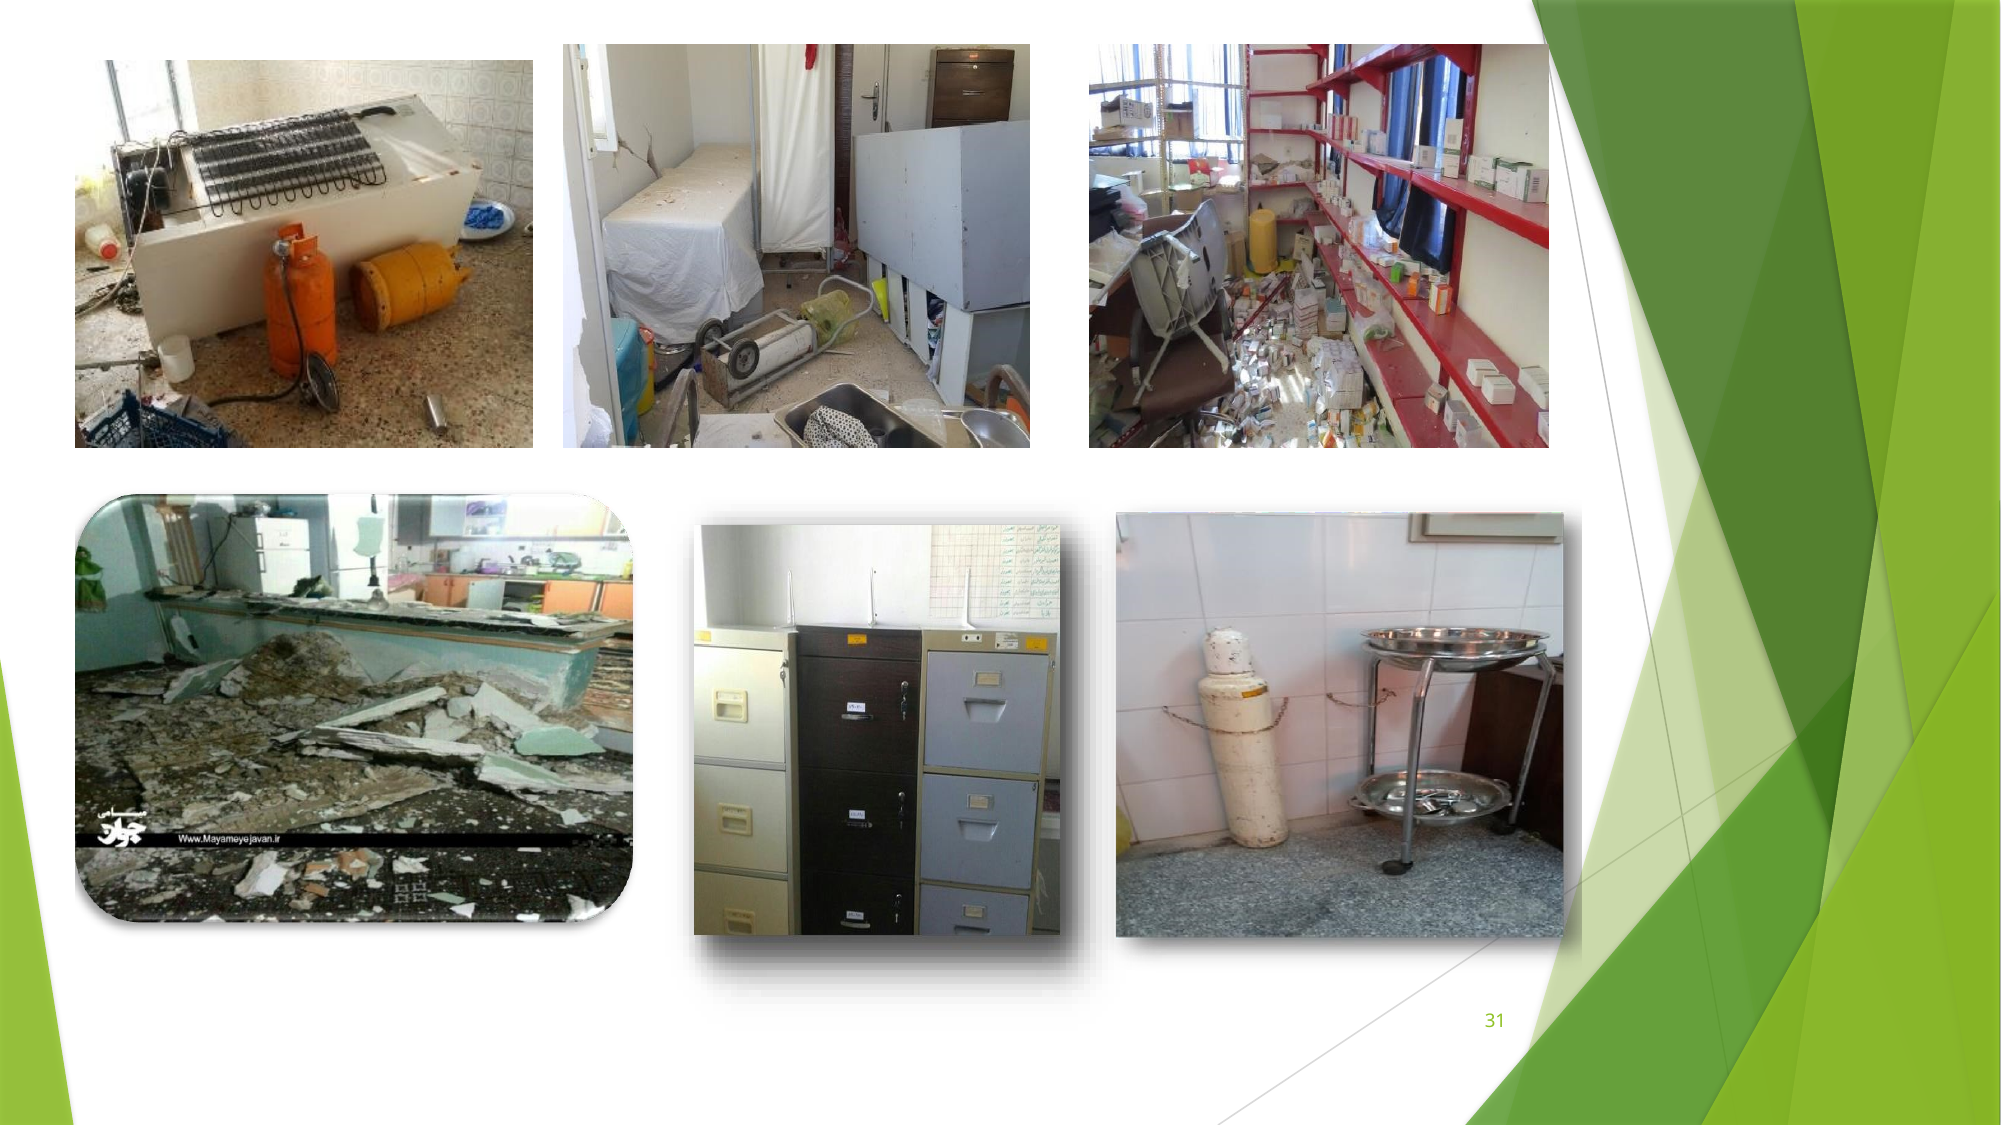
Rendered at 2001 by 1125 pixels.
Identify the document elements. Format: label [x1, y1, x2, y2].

text_box [74, 44, 1582, 1072]
